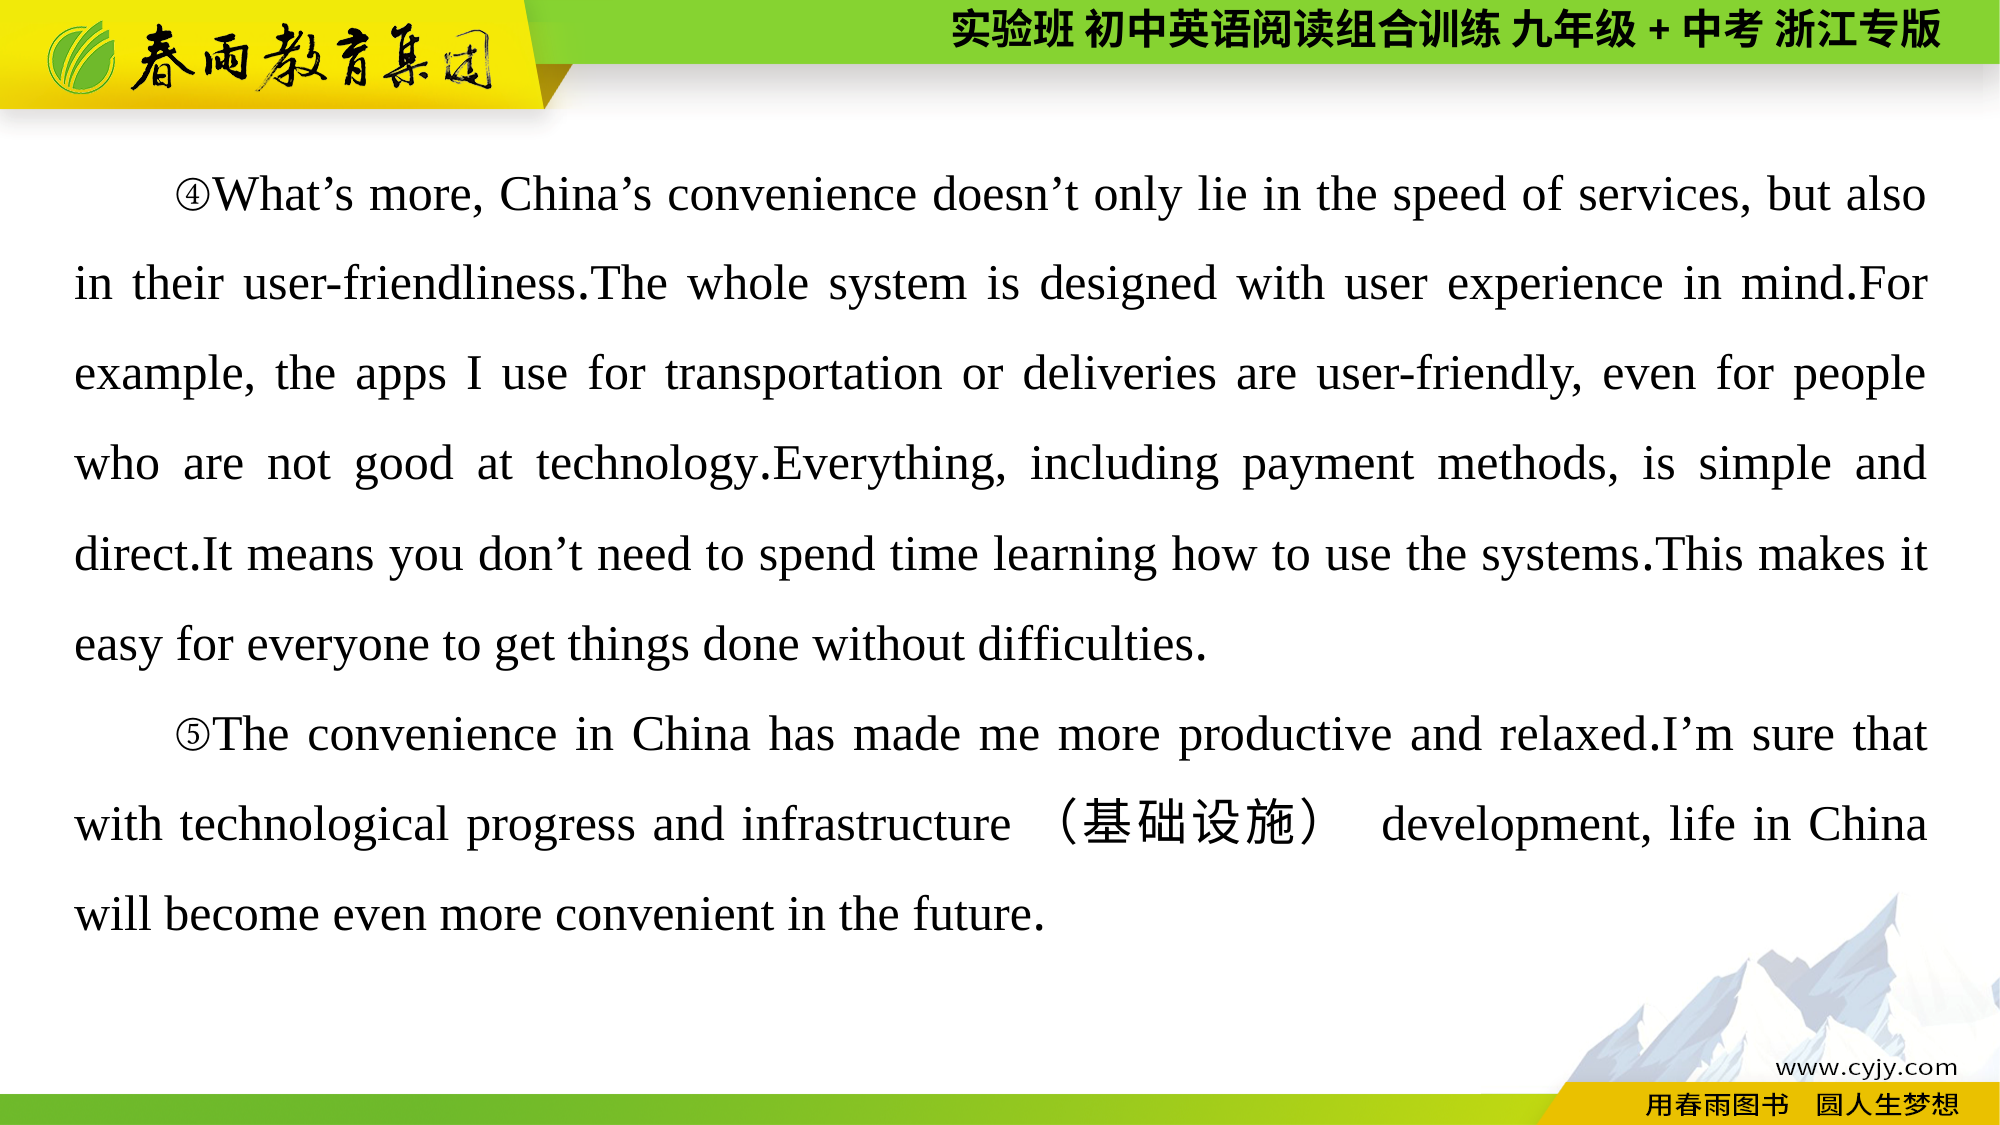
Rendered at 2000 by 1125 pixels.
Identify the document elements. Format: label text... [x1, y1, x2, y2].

list ④What’s more, China’s convenience doesn’t only lie in the speed of services, but also in their user-friendliness.The whole system is designed with user experience in mind.For example, the apps I use for transportation or deliveries are user-friendly, even for people who are not good at technology.Everything, including payment methods, is simple and direct.It means you don’t need to spend time learning how to use the systems.This makes it easy for everyone to get things done without difficulties. ⑤The convenience in China has made me more productive and relaxed.I’m sure that with technological progress and infrastructure（基础设施） development, life in China will become even more convenient in the future. [59, 122, 1944, 944]
picture [0, 0, 2000, 1125]
